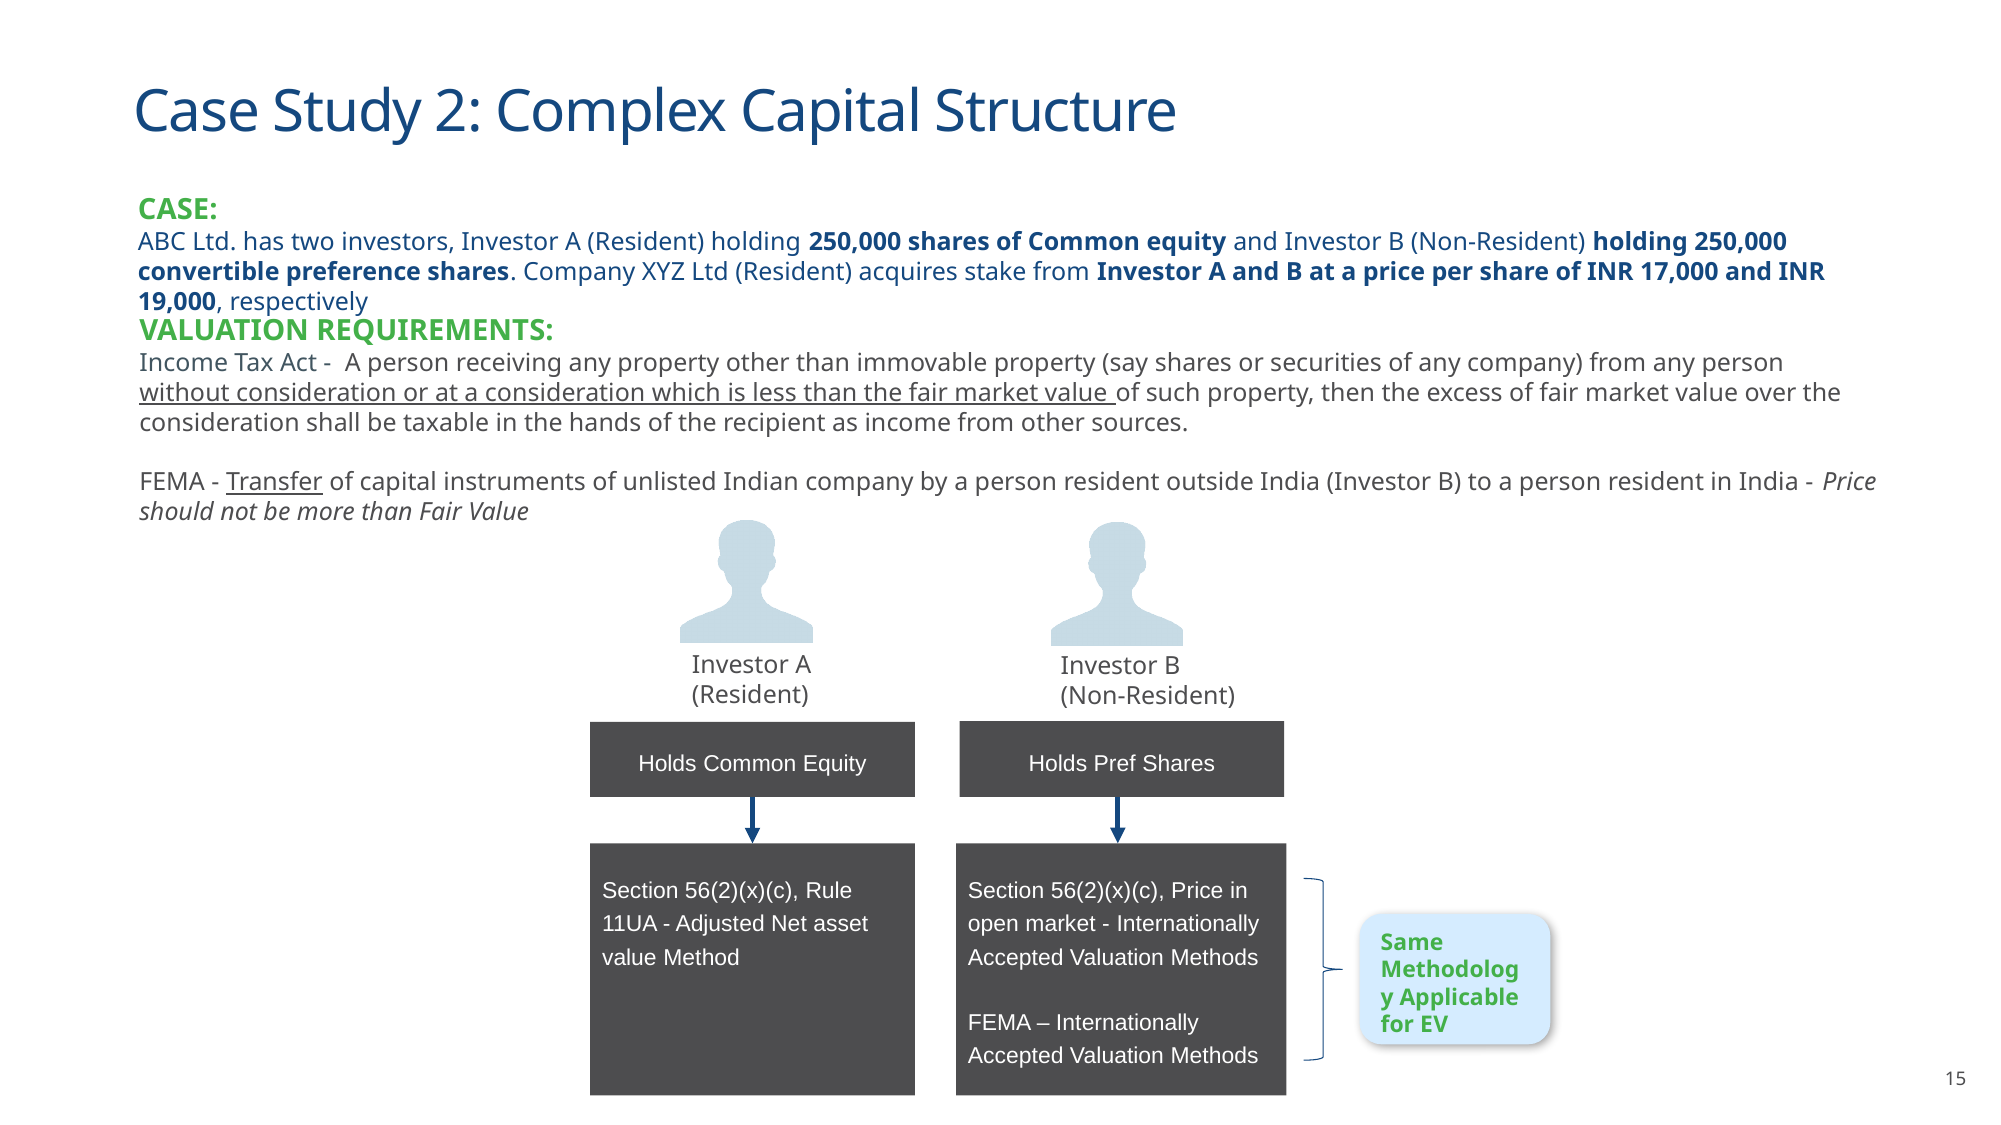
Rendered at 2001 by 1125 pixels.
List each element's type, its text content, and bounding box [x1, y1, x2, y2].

text_box VALUATION REQUIREMENTS: Income Tax Act - A person receiving any property other than immovable property (say shares or securities of any company) from any person without consideration or at a consideration which is less than the fair market value of such property, then the excess of fair market value over the consideration shall be taxable in the hands of the recipient as income from other sources. FEMA - Transfer of capital instruments of unlisted Indian company by a person resident outside India (Investor B) to a person resident in India - Price should not be more than Fair Value [124, 303, 1893, 623]
text_box 15 [1930, 1058, 2000, 1088]
text_box [1303, 877, 1343, 1061]
title Case Study 2: Complex Capital Structure [133, 15, 1578, 183]
text_box CASE: ABC Ltd. has two investors, Investor A (Resident) holding 250,000 shares of Common equity and Investor B (Non-Resident) holding 250,000 convertible preference shares. Company XYZ Ltd (Resident) acquires stake from Investor A and B at a price per share of INR 17,000 and INR 19,000, respectively [123, 183, 1891, 323]
text_box Same Methodology Applicable for EV [1358, 912, 1552, 1046]
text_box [590, 520, 1287, 1096]
